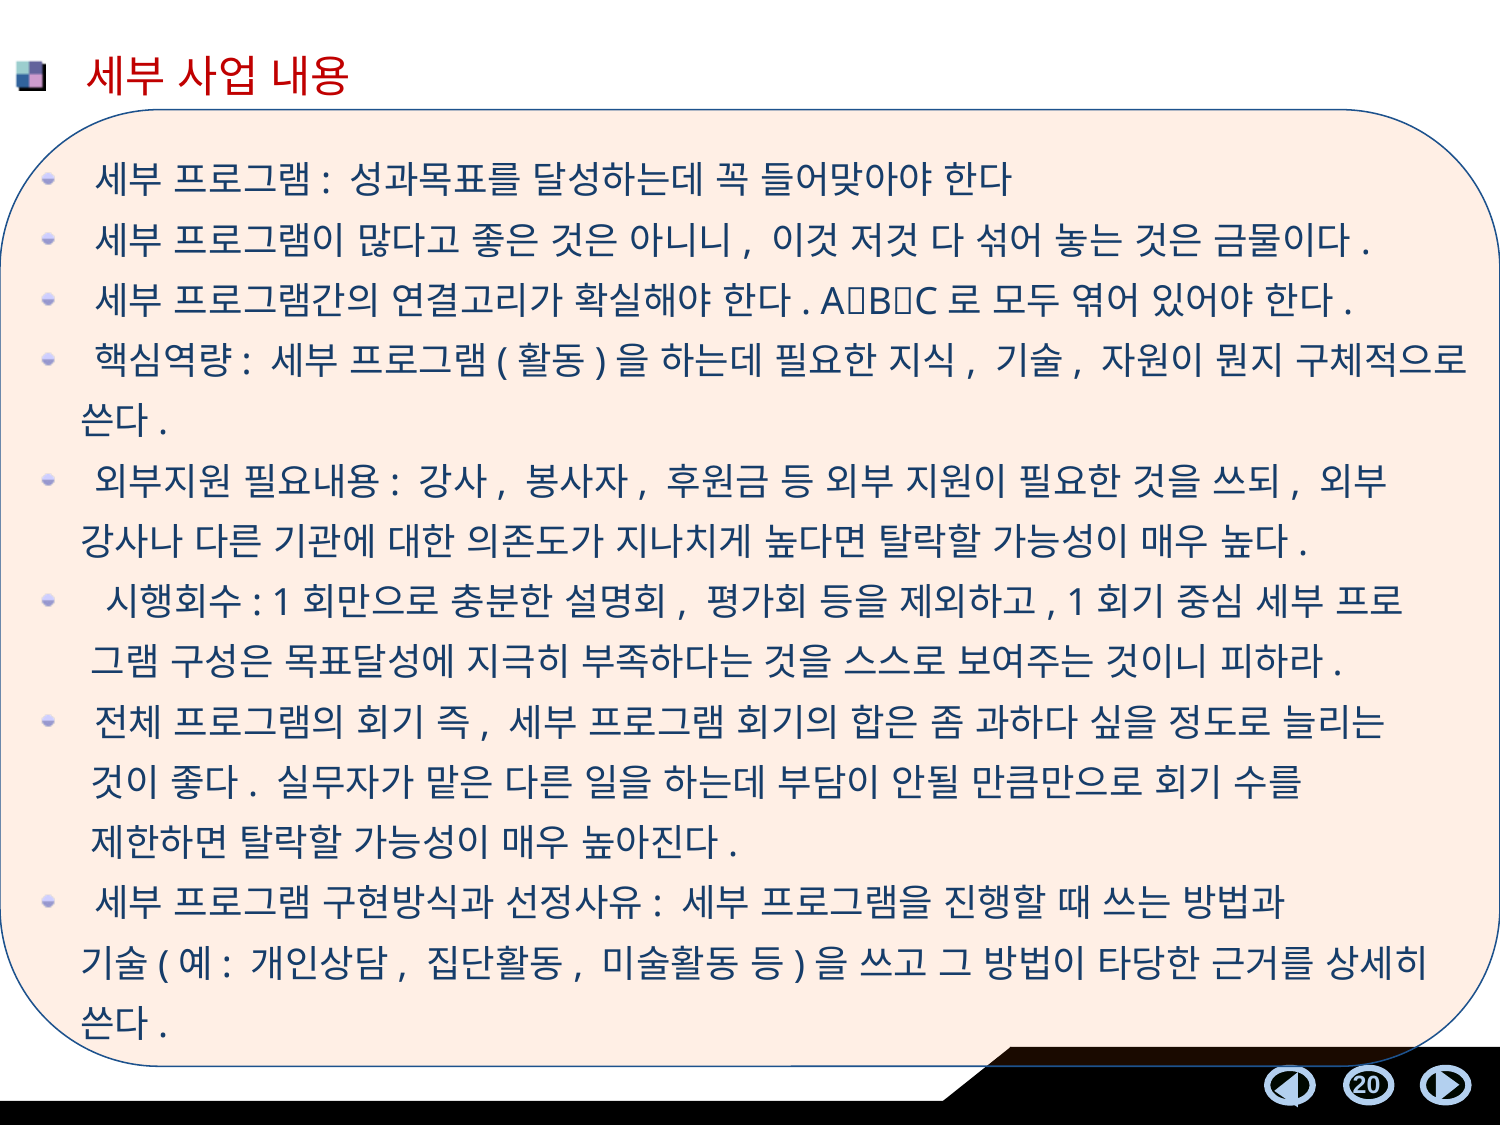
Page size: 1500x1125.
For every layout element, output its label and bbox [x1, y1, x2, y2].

text_box [0, 46, 1500, 1114]
